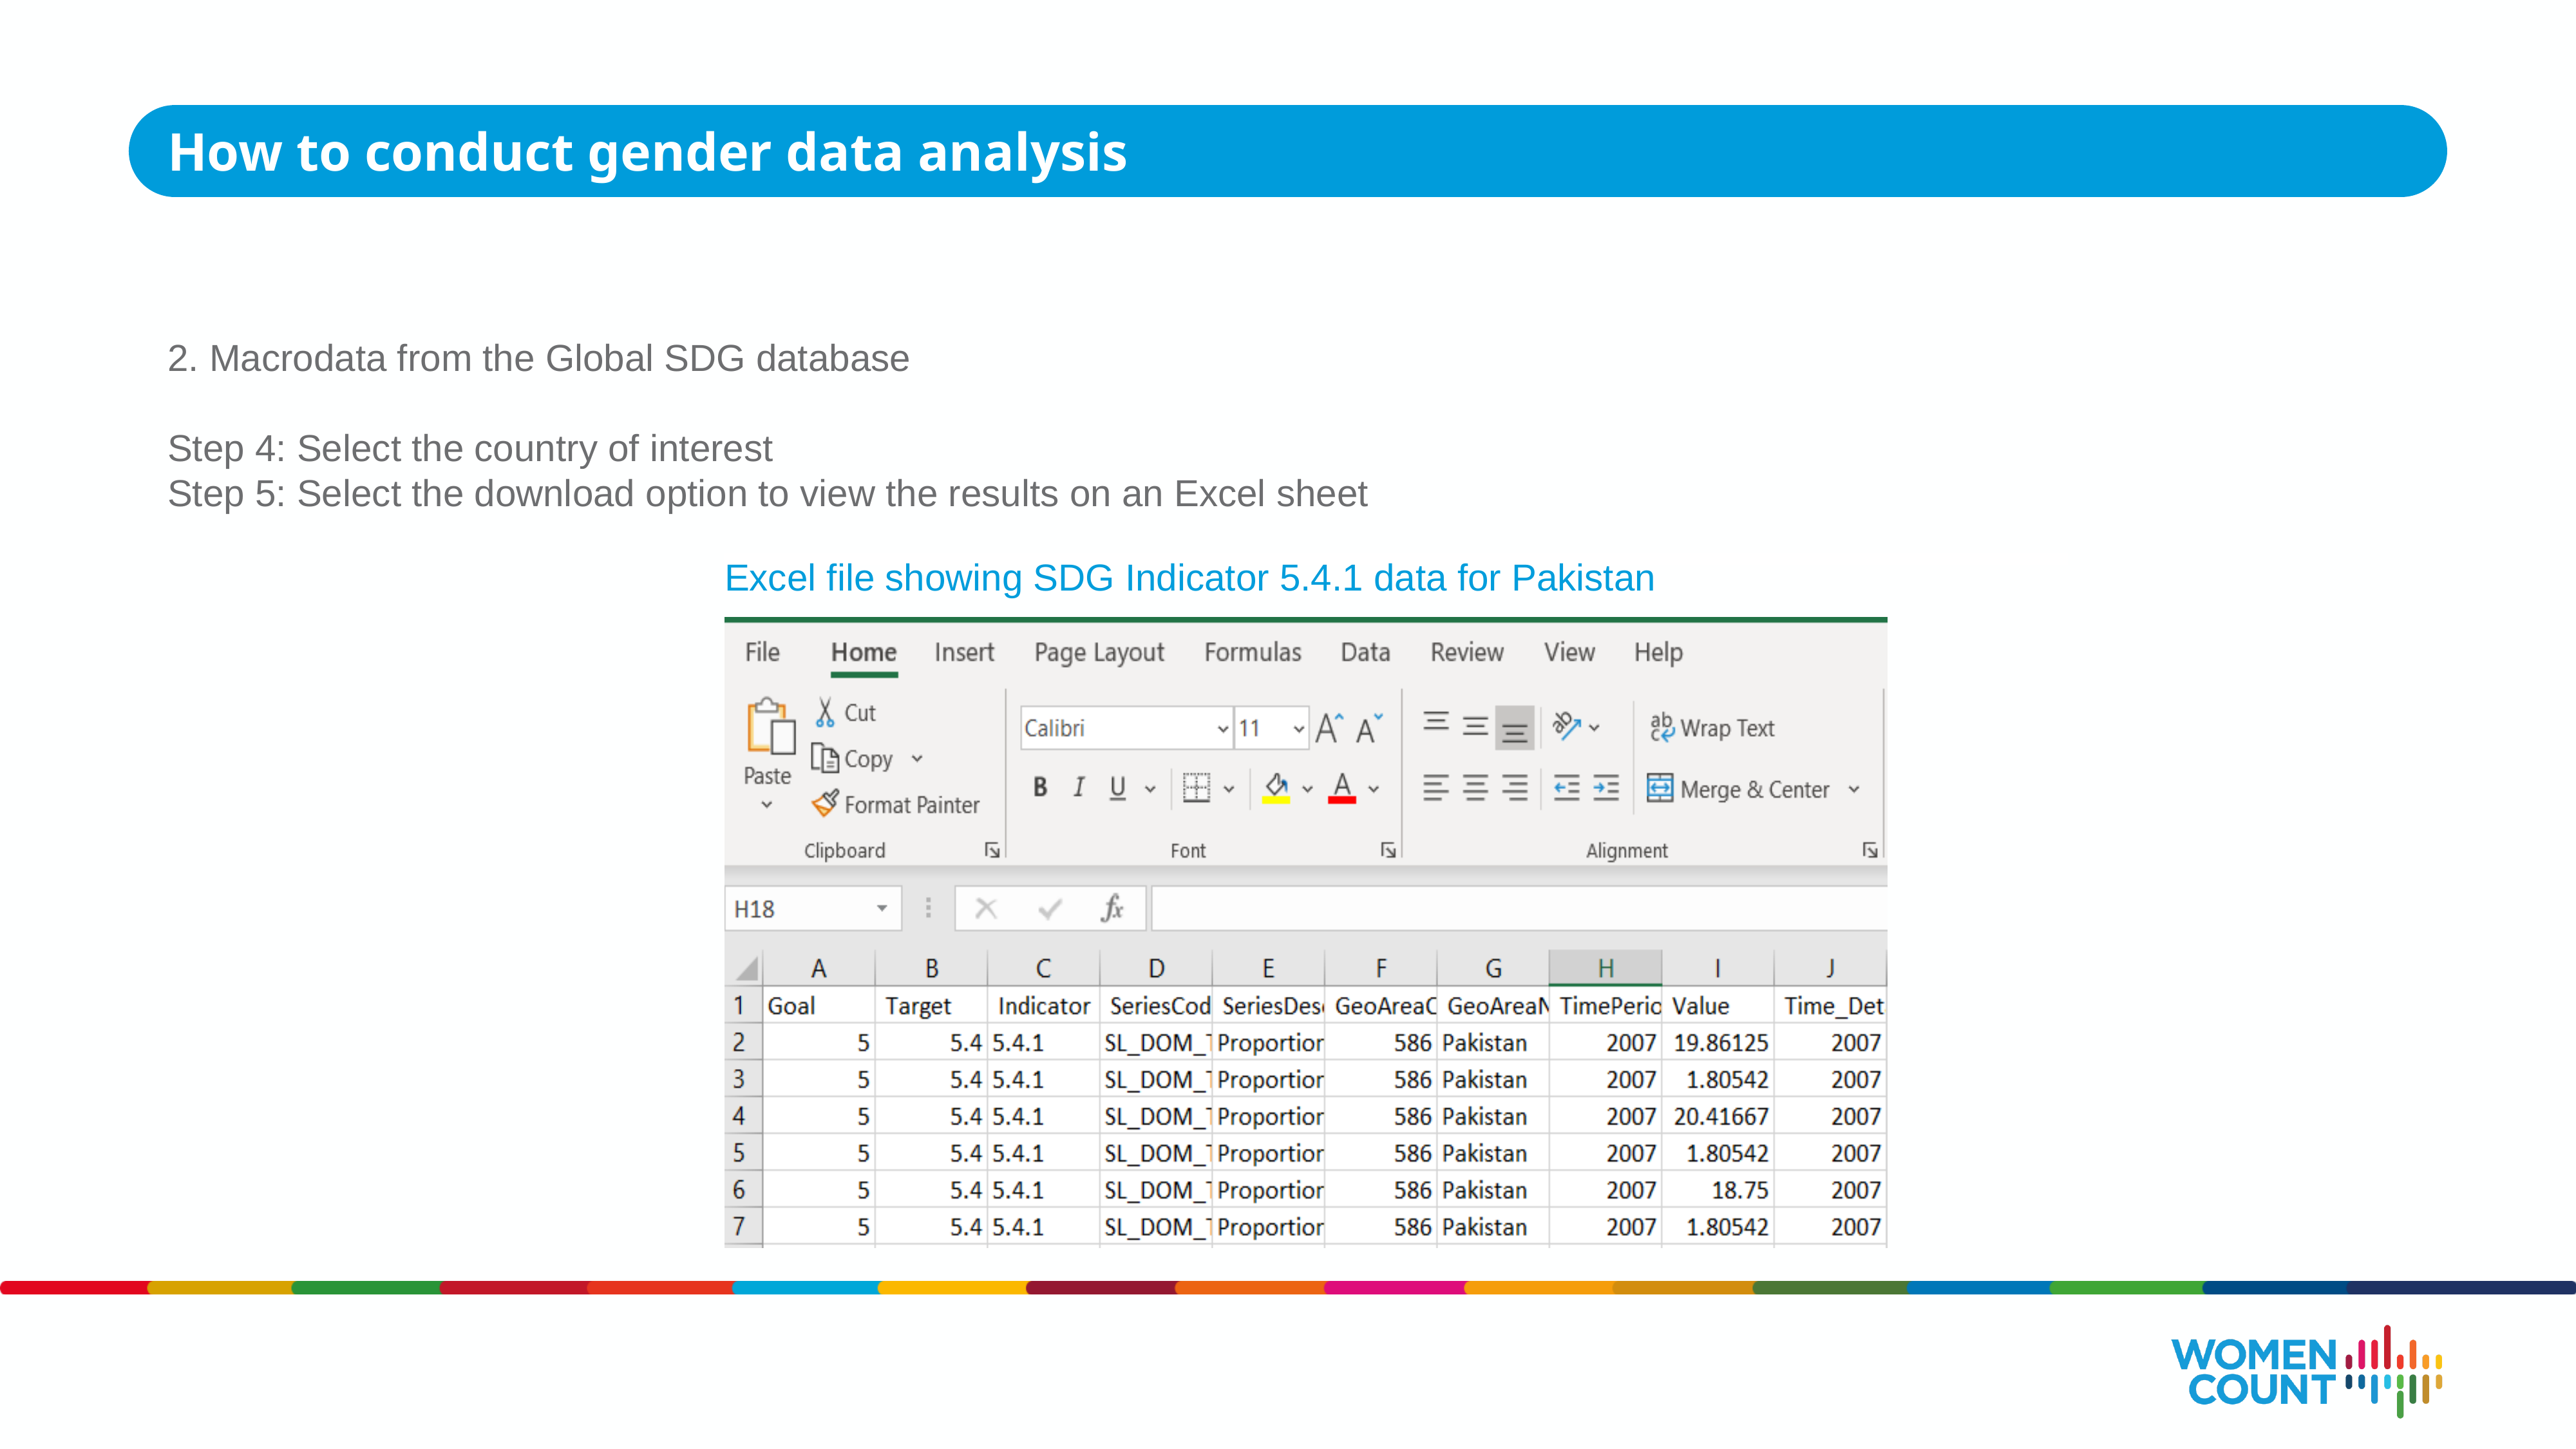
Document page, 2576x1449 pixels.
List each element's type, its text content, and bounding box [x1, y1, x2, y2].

list 2. Macrodata from the Global SDG database Step 4: Select the country of interest Step 5: Select the download option to view the results on an Excel sheet [167, 334, 2411, 699]
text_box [724, 553, 2069, 1248]
list How to conduct gender data analysis [167, 119, 2411, 245]
